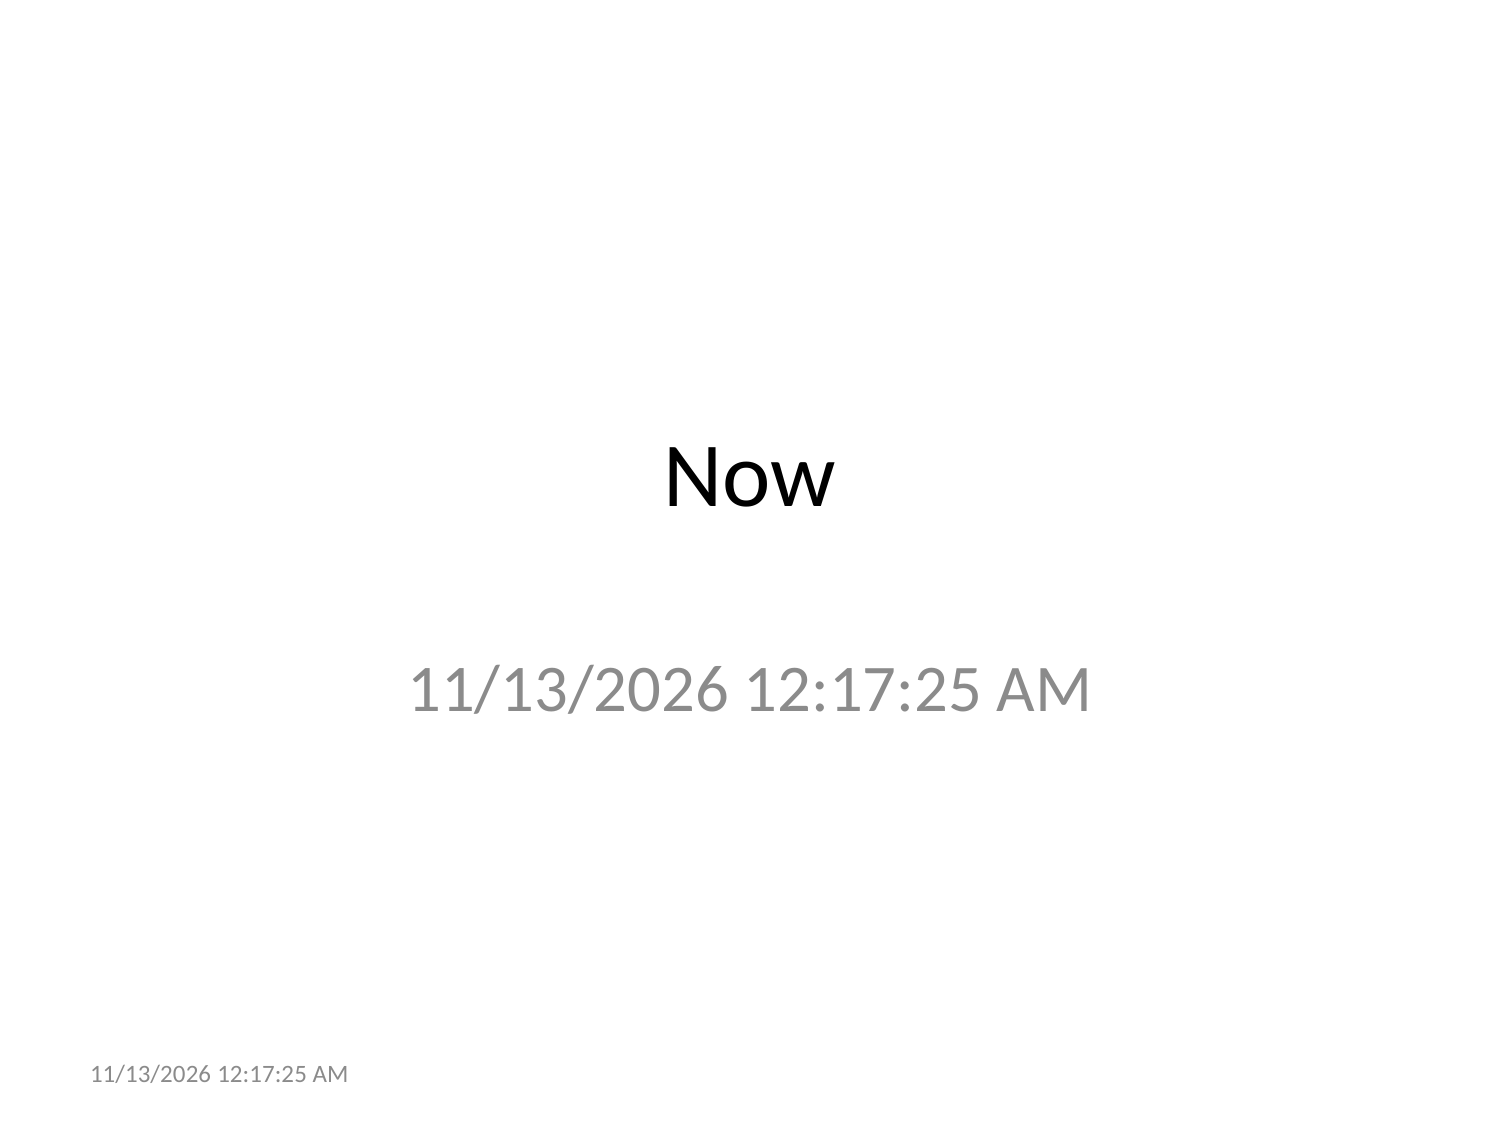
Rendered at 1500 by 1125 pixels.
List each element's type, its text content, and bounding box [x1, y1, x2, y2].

subtitle 2011-12-19 10:20:04 AM [225, 637, 1275, 925]
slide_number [75, 1042, 425, 1103]
title Now [112, 349, 1388, 591]
